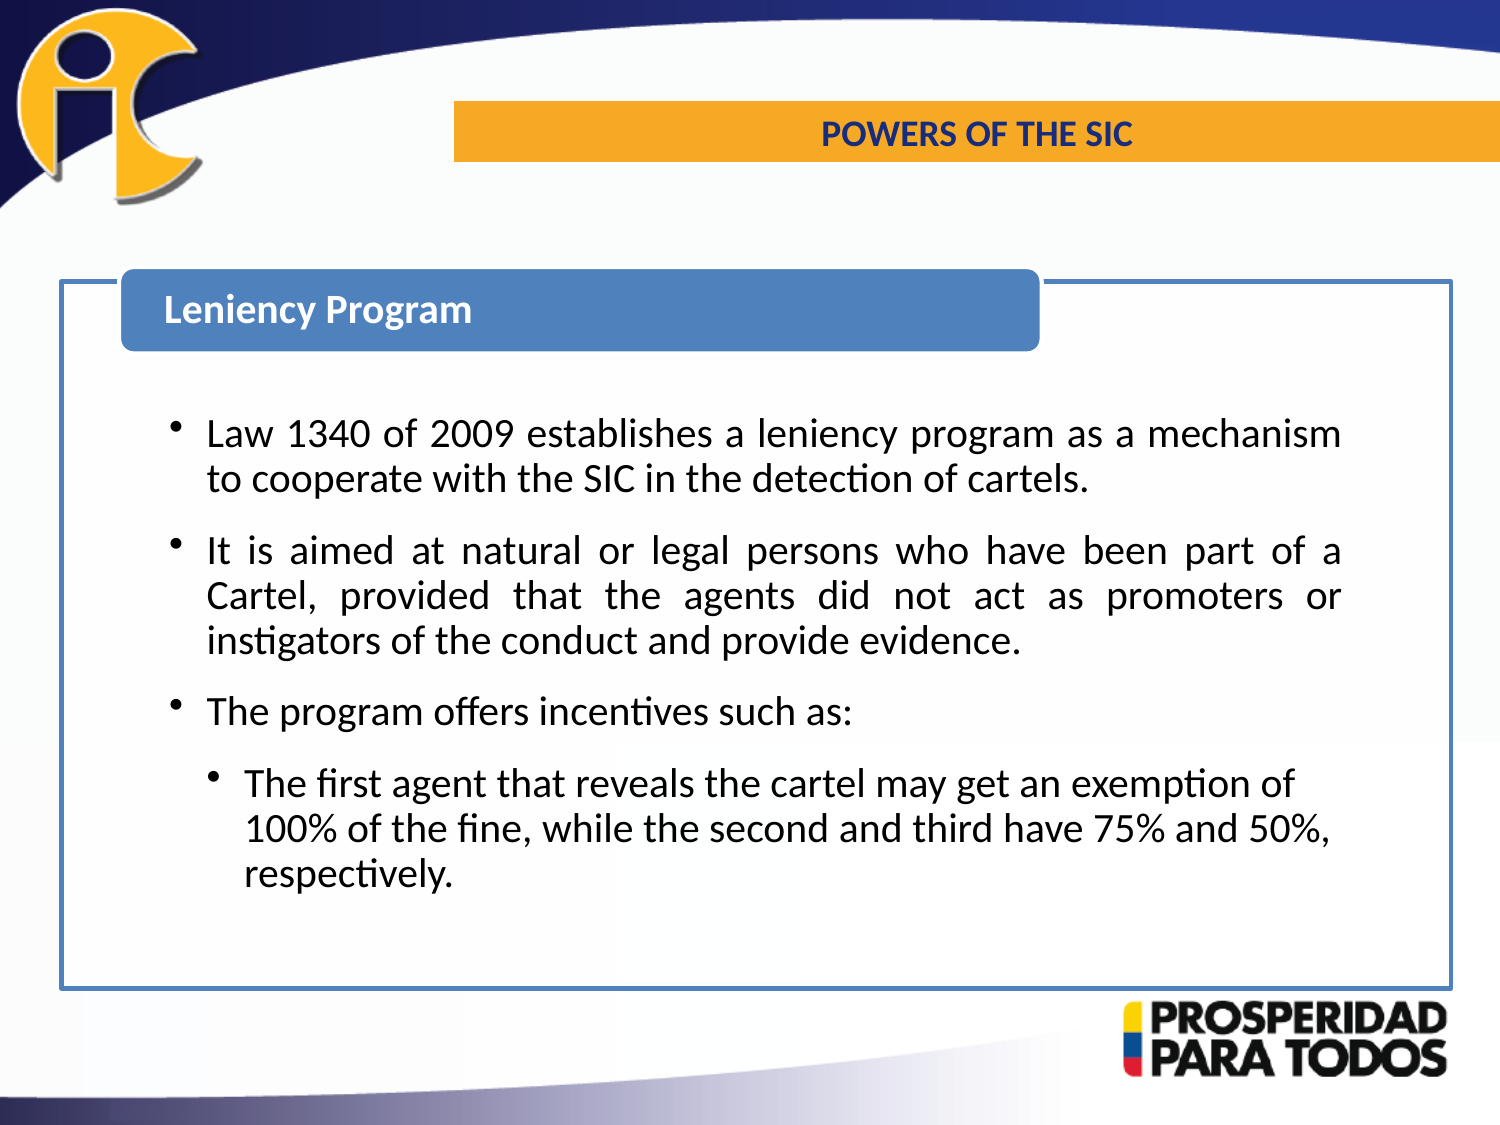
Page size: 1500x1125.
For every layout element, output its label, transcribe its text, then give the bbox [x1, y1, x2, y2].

text_box [1046, 994, 1455, 1013]
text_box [61, 266, 1452, 989]
text_box POWERS OF THE SIC [454, 101, 1500, 162]
picture [0, 0, 1500, 1125]
